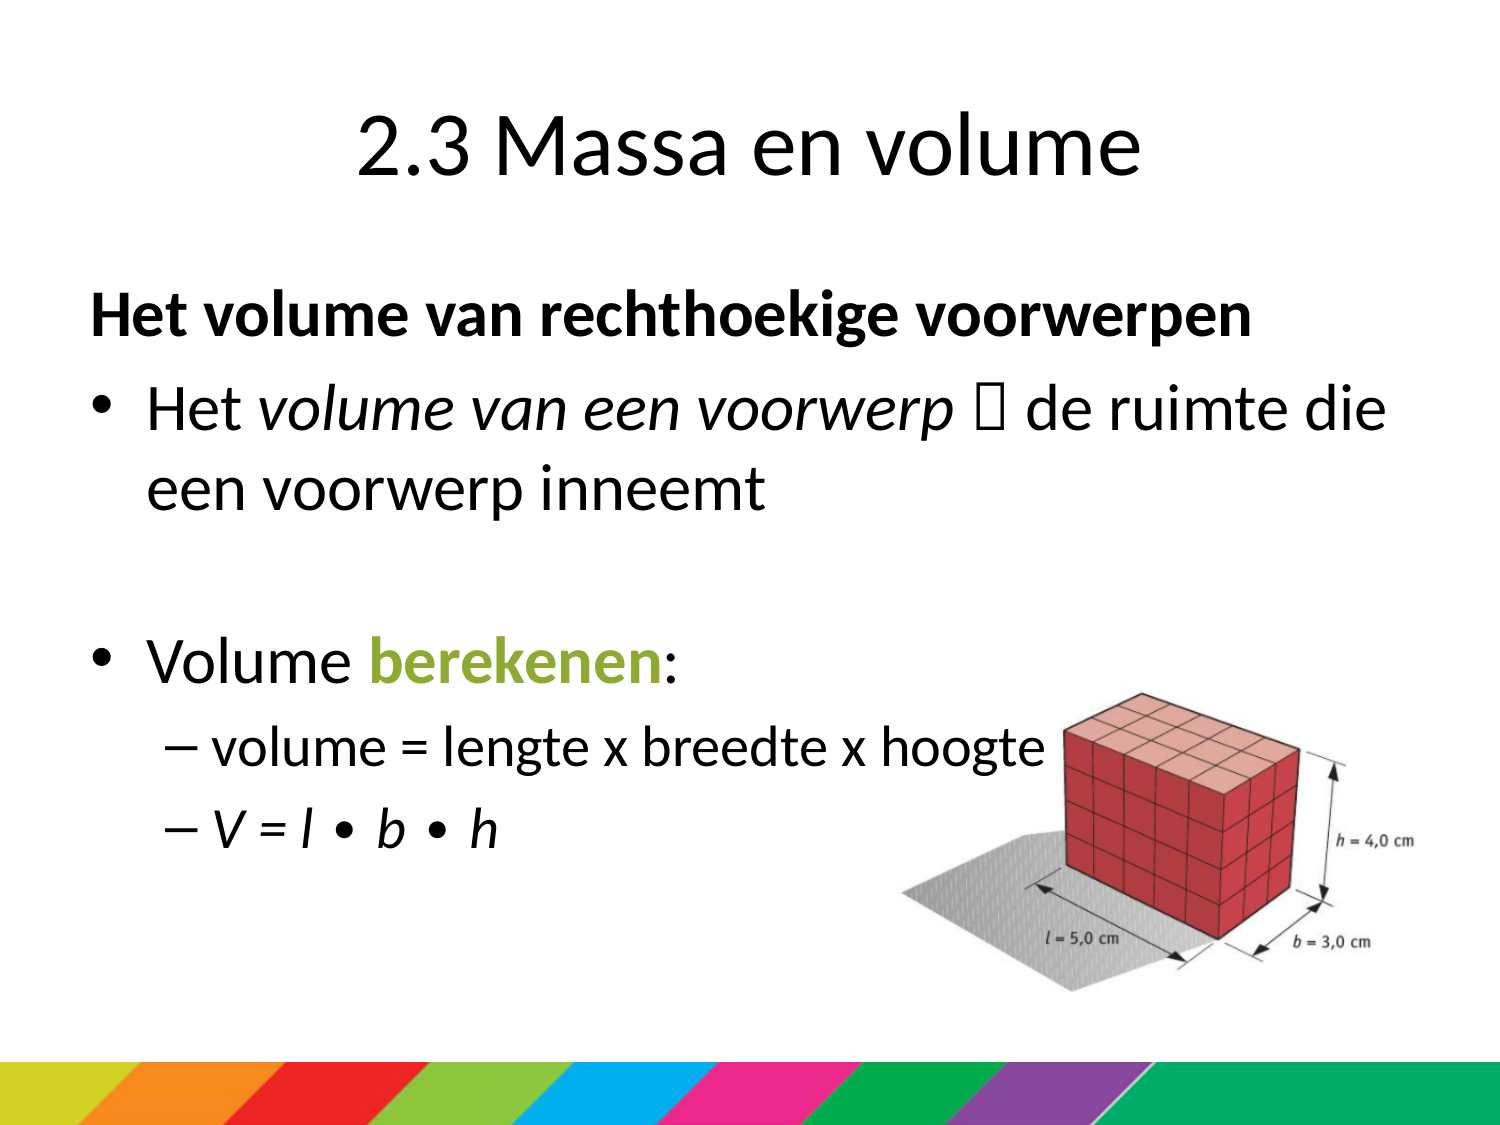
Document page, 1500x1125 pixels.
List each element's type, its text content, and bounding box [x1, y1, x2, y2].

picture [0, 1062, 574, 1125]
picture [656, 1062, 1500, 1125]
list Het volume van rechthoekige voorwerpen Het volume van een voorwerp  de ruimte die een voorwerp inneemt Volume berekenen: volume = lengte x breedte x hoogte V = l ∙ b ∙ h [75, 262, 1425, 1005]
title 2.3 Massa en volume [75, 45, 1425, 233]
picture [885, 679, 1426, 1006]
